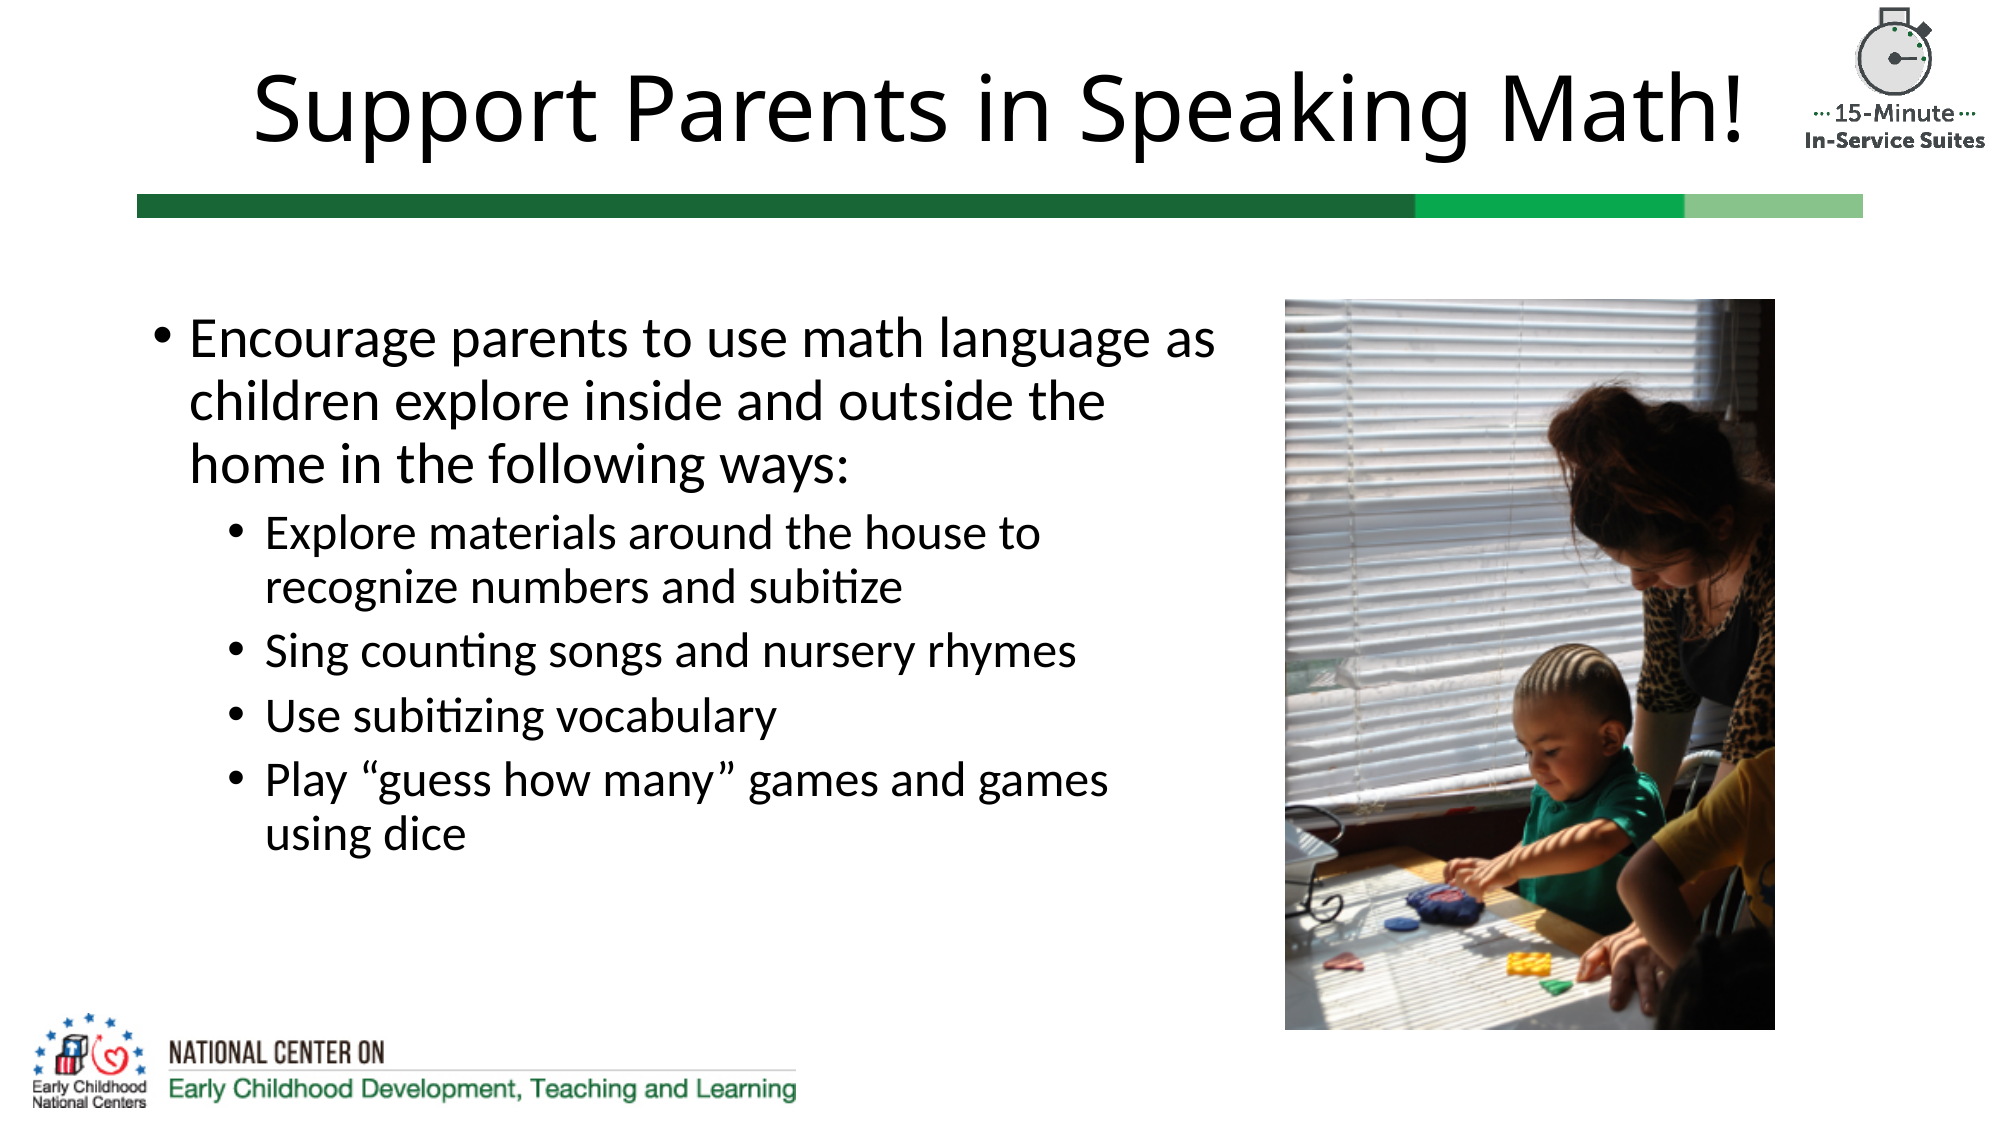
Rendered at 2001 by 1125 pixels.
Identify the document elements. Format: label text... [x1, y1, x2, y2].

list Encourage parents to use math language as children explore inside and outside the home in the following ways: Explore materials around the house to recognize numbers and subitize Sing counting songs and nursery rhymes Use subitizing vocabulary Play “guess how many” games and games using dice [137, 299, 1237, 1014]
picture [1285, 299, 1775, 1030]
title Support Parents in Speaking Math! [137, 32, 1863, 191]
picture [33, 1013, 796, 1108]
picture [1790, 0, 1999, 161]
picture [137, 194, 1863, 218]
